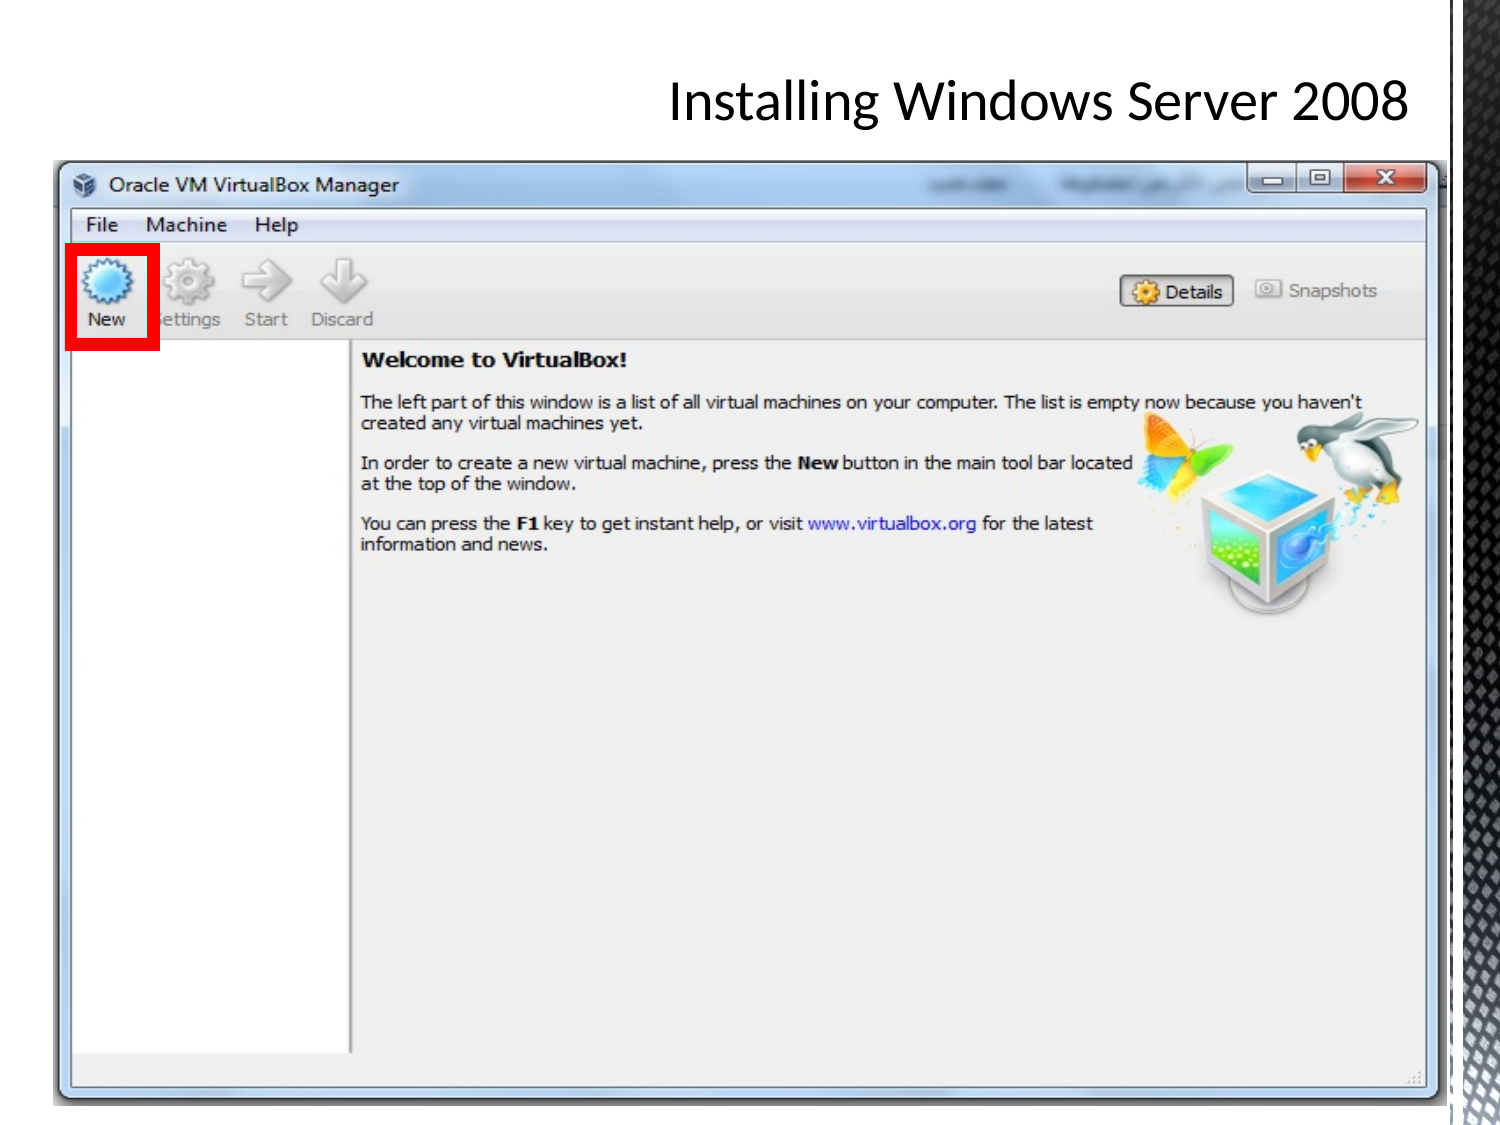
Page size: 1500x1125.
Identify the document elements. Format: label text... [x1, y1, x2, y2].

picture [1447, 0, 1500, 1125]
title Installing Windows Server 2008 [75, 45, 1425, 149]
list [52, 160, 1448, 1107]
